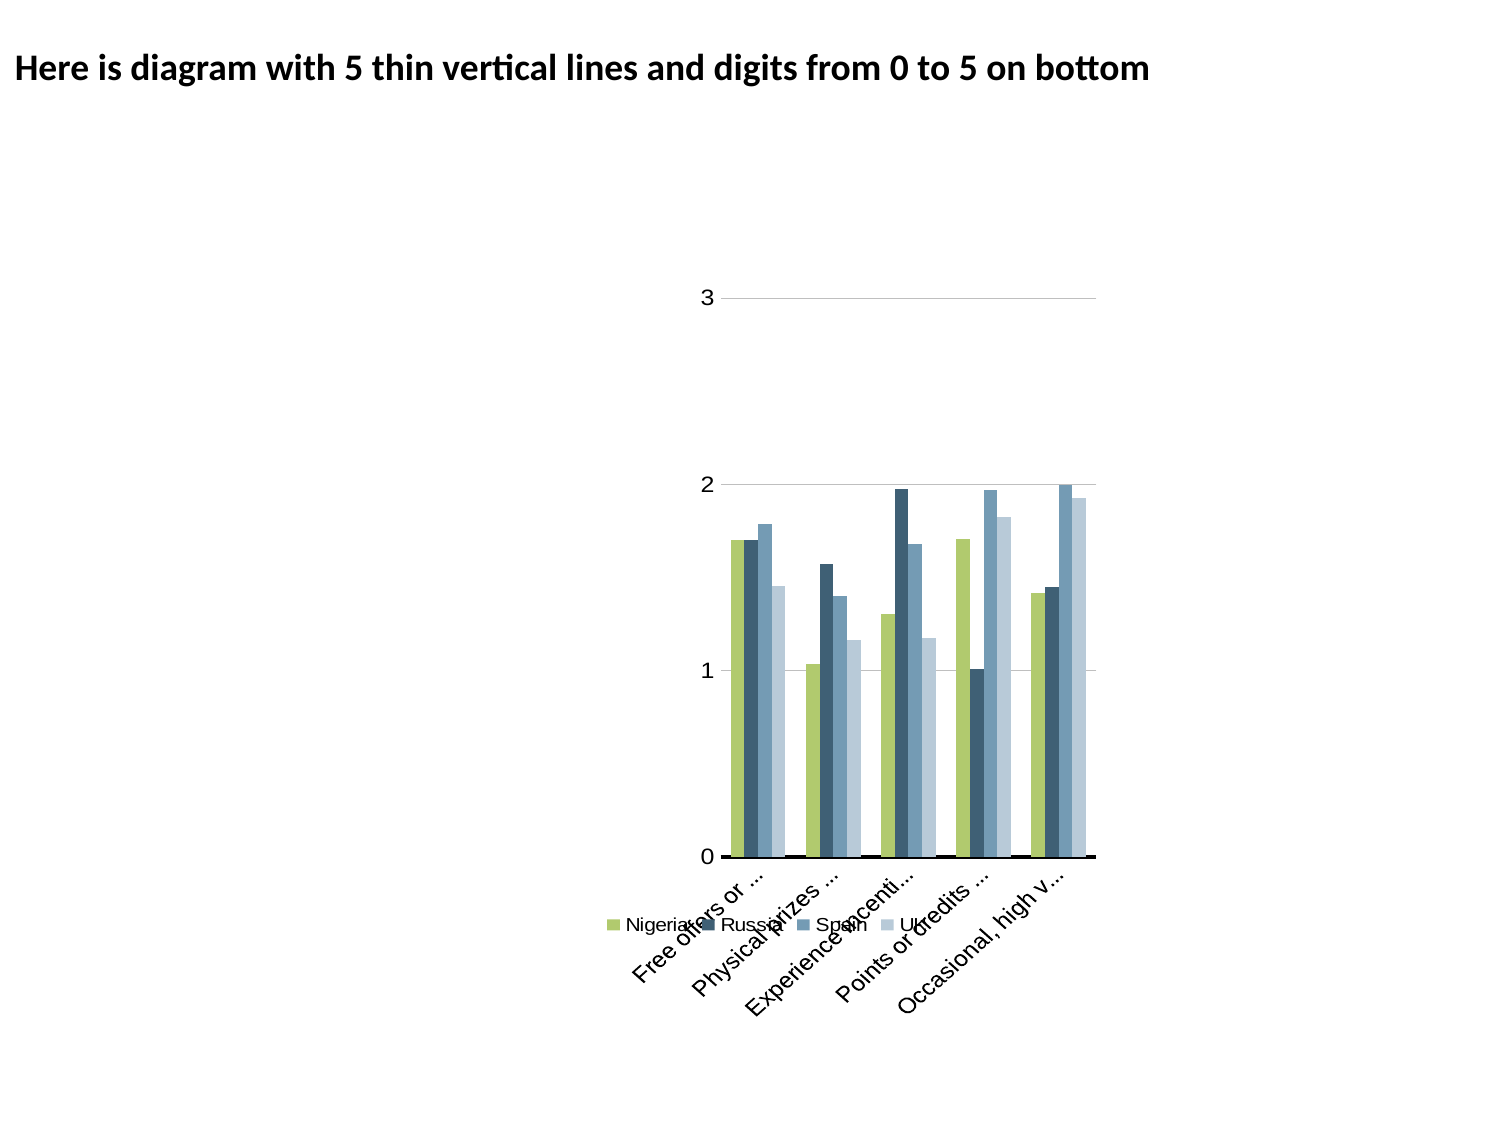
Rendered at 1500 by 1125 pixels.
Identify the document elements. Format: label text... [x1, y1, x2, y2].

text_box Here is diagram with 5 thin vertical lines and digits from 0 to 5 on bottom [0, 35, 1231, 140]
chart [424, 284, 1111, 1022]
